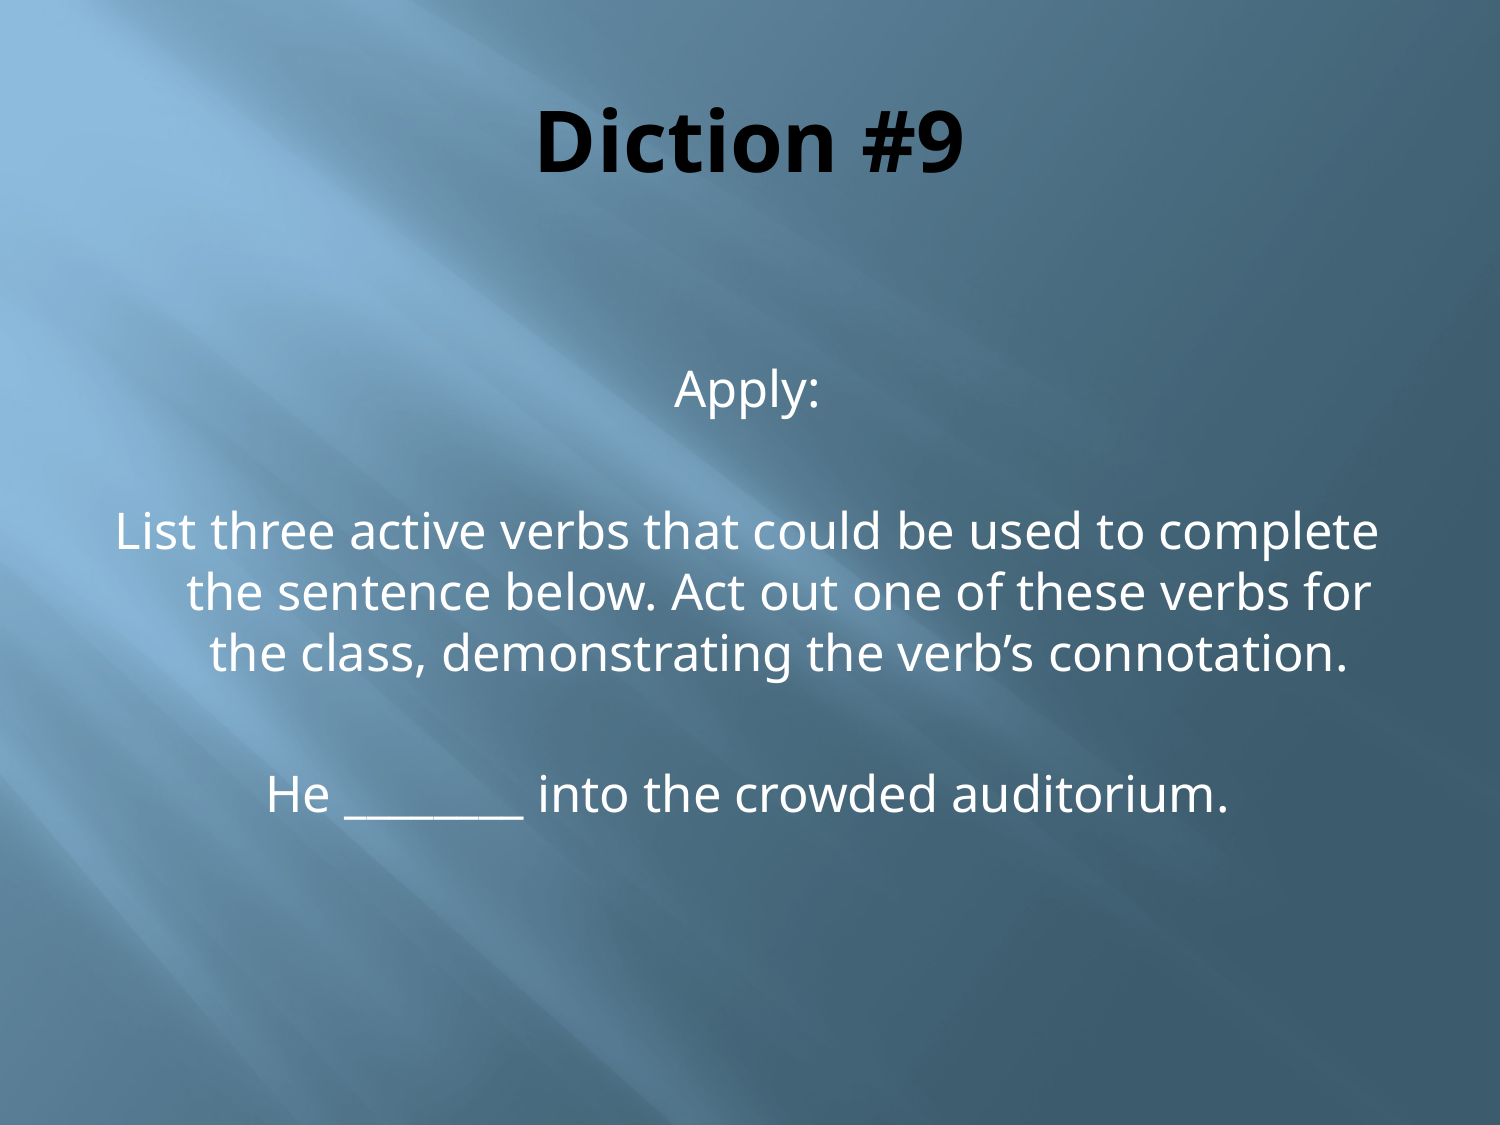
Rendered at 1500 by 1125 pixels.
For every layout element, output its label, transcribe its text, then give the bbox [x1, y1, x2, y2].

title Diction #9 [75, 45, 1425, 233]
list Apply: List three active verbs that could be used to complete the sentence below. Act out one of these verbs for the class, demonstrating the verb’s connotation. He ________ into the crowded auditorium. [62, 350, 1413, 875]
